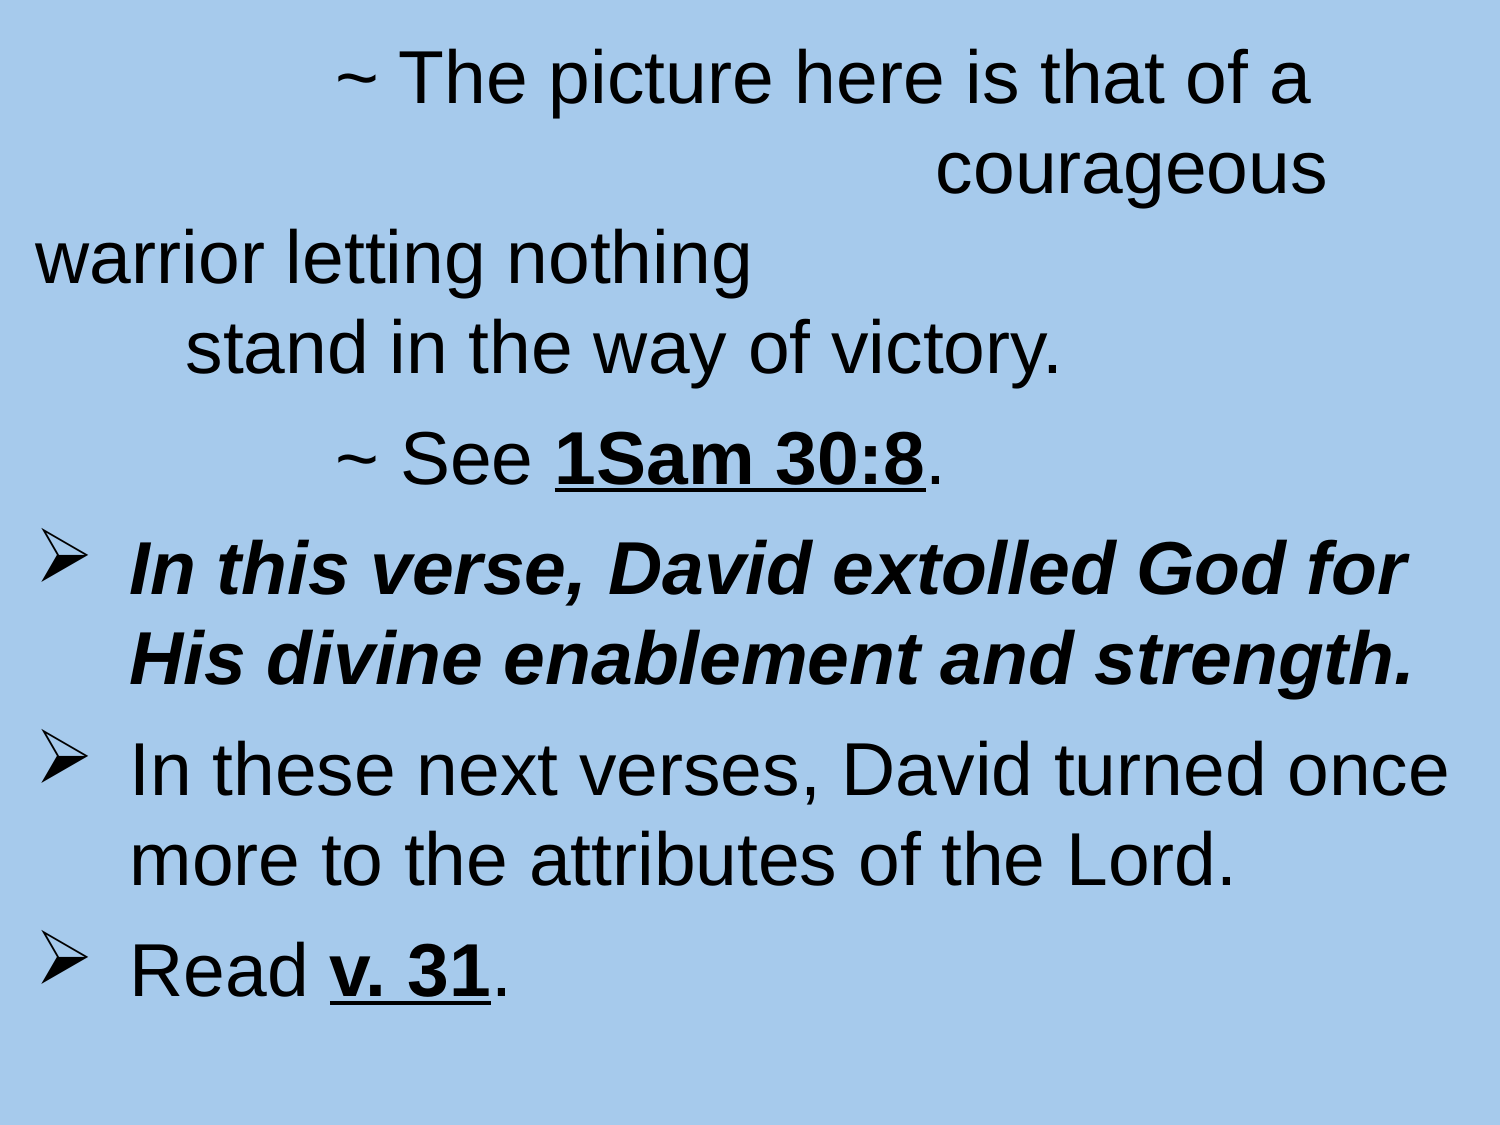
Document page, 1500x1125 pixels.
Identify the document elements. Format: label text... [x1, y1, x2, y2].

subtitle ~ The picture here is that of a courageous warrior letting nothing stand in the way of victory. ~ See 1Sam 30:8. In this verse, David extolled God for His divine enablement and strength. In these next verses, David turned once more to the attributes of the Lord. Read v. 31. [20, 20, 1482, 1108]
